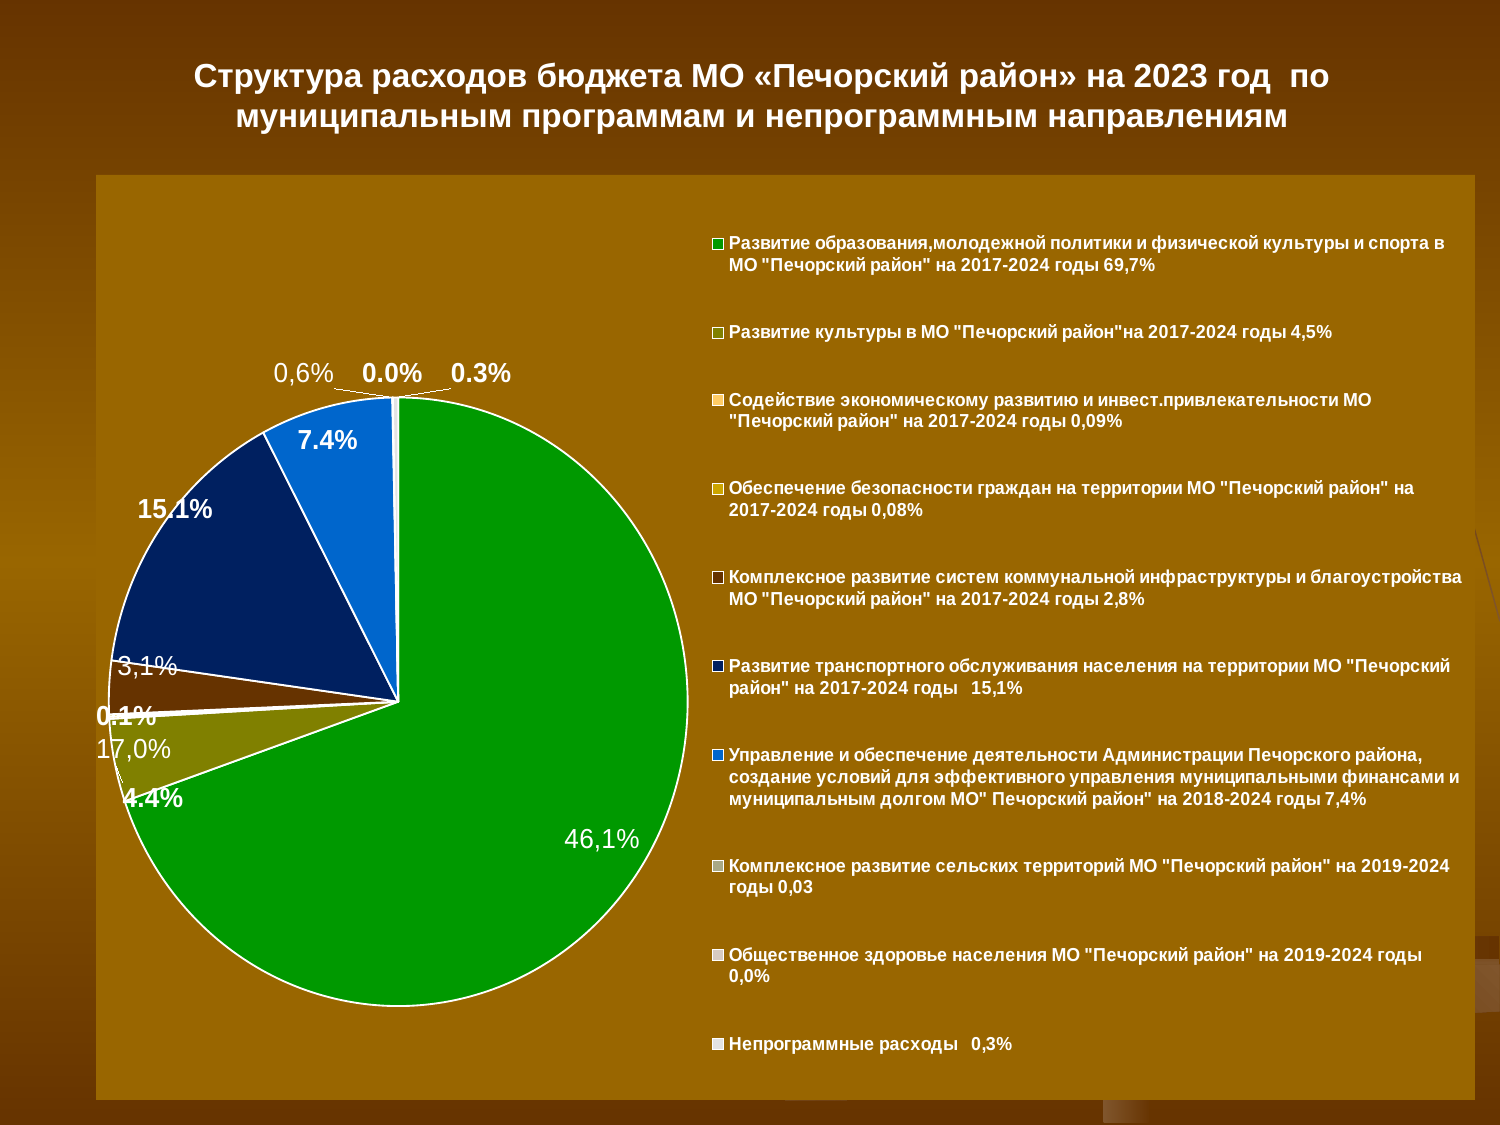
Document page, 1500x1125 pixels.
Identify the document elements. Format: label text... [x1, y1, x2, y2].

title Структура расходов бюджета МО «Печорский район» на 2023 год по муниципальным программам и непрограммным направлениям [99, 0, 1426, 174]
chart [24, 174, 1476, 1101]
